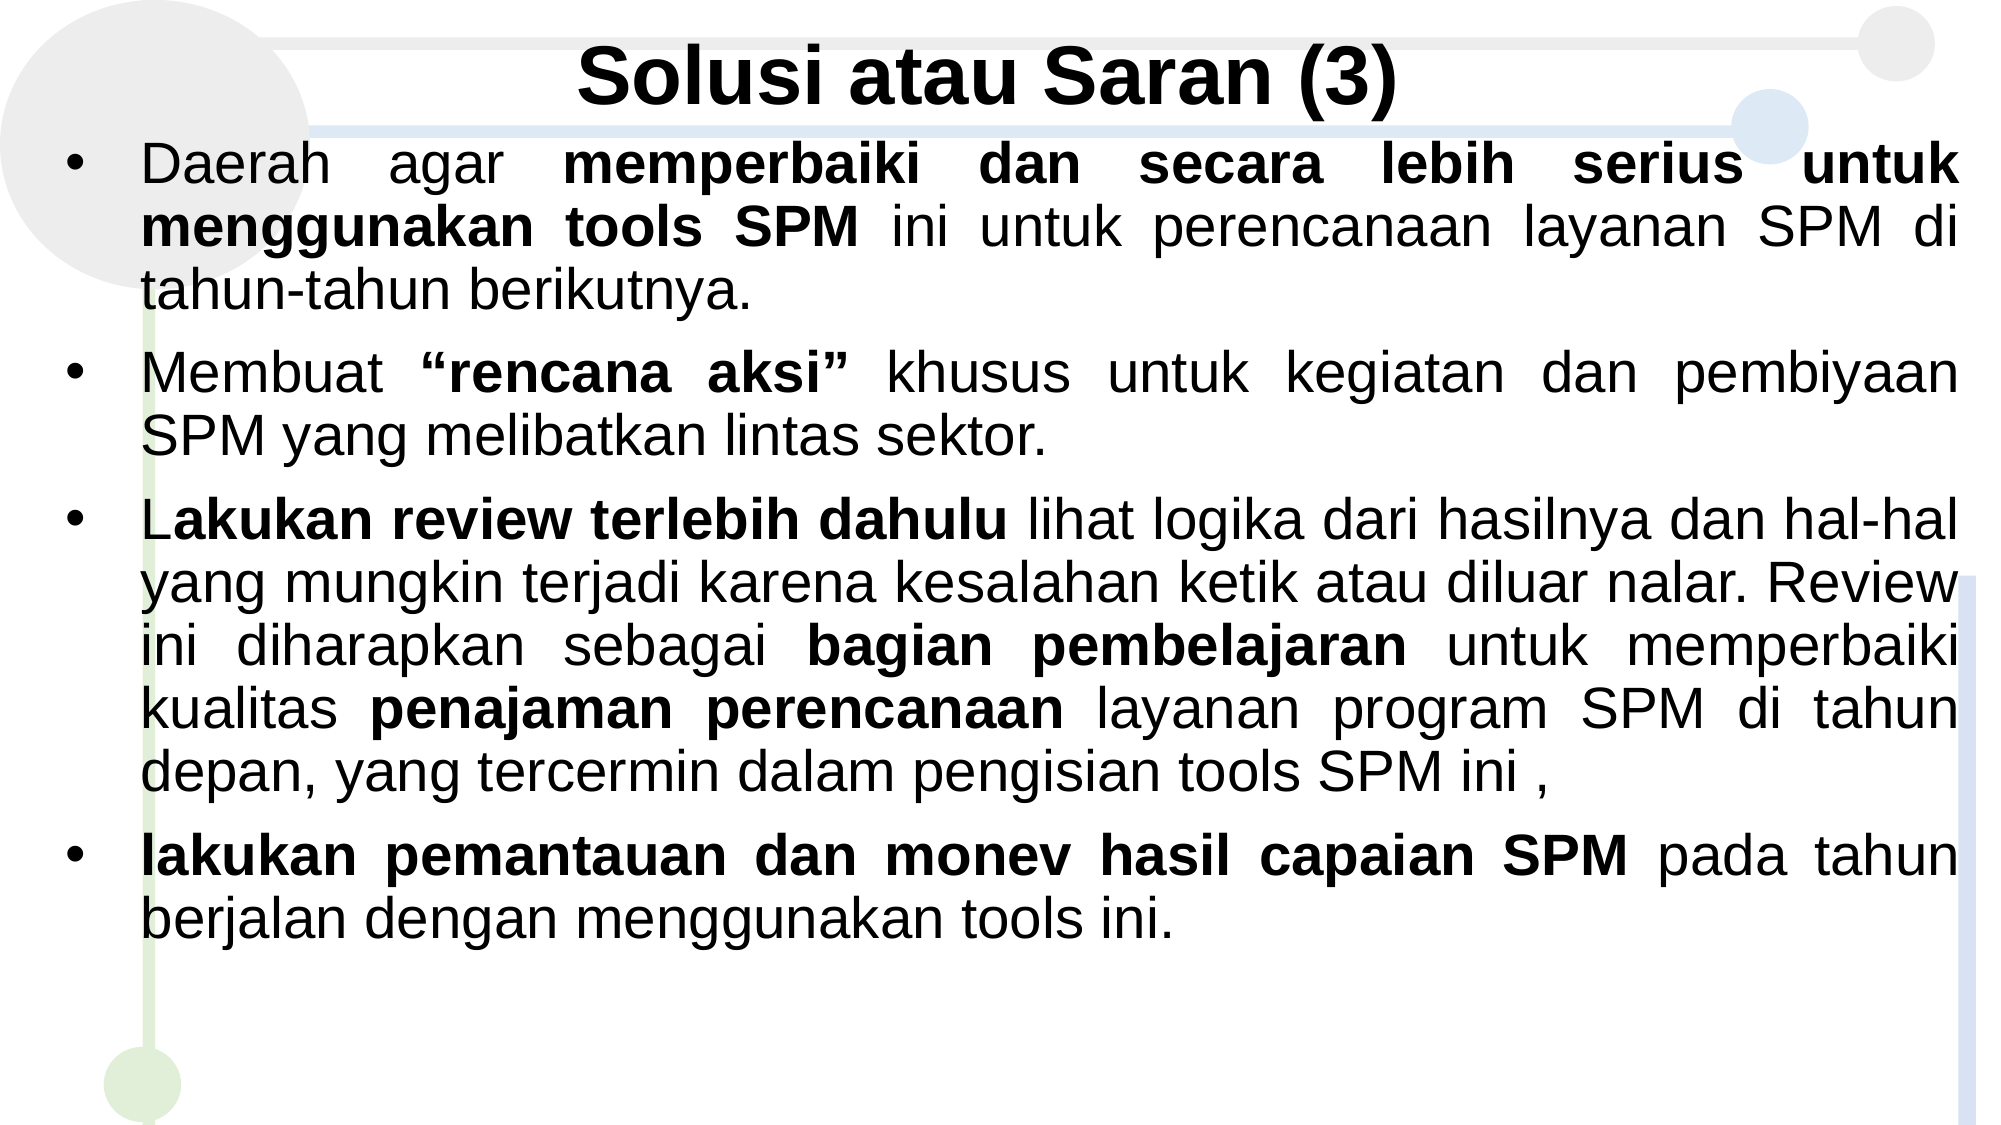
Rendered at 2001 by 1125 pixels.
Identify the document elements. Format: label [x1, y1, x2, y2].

text_box [0, 0, 1977, 1125]
